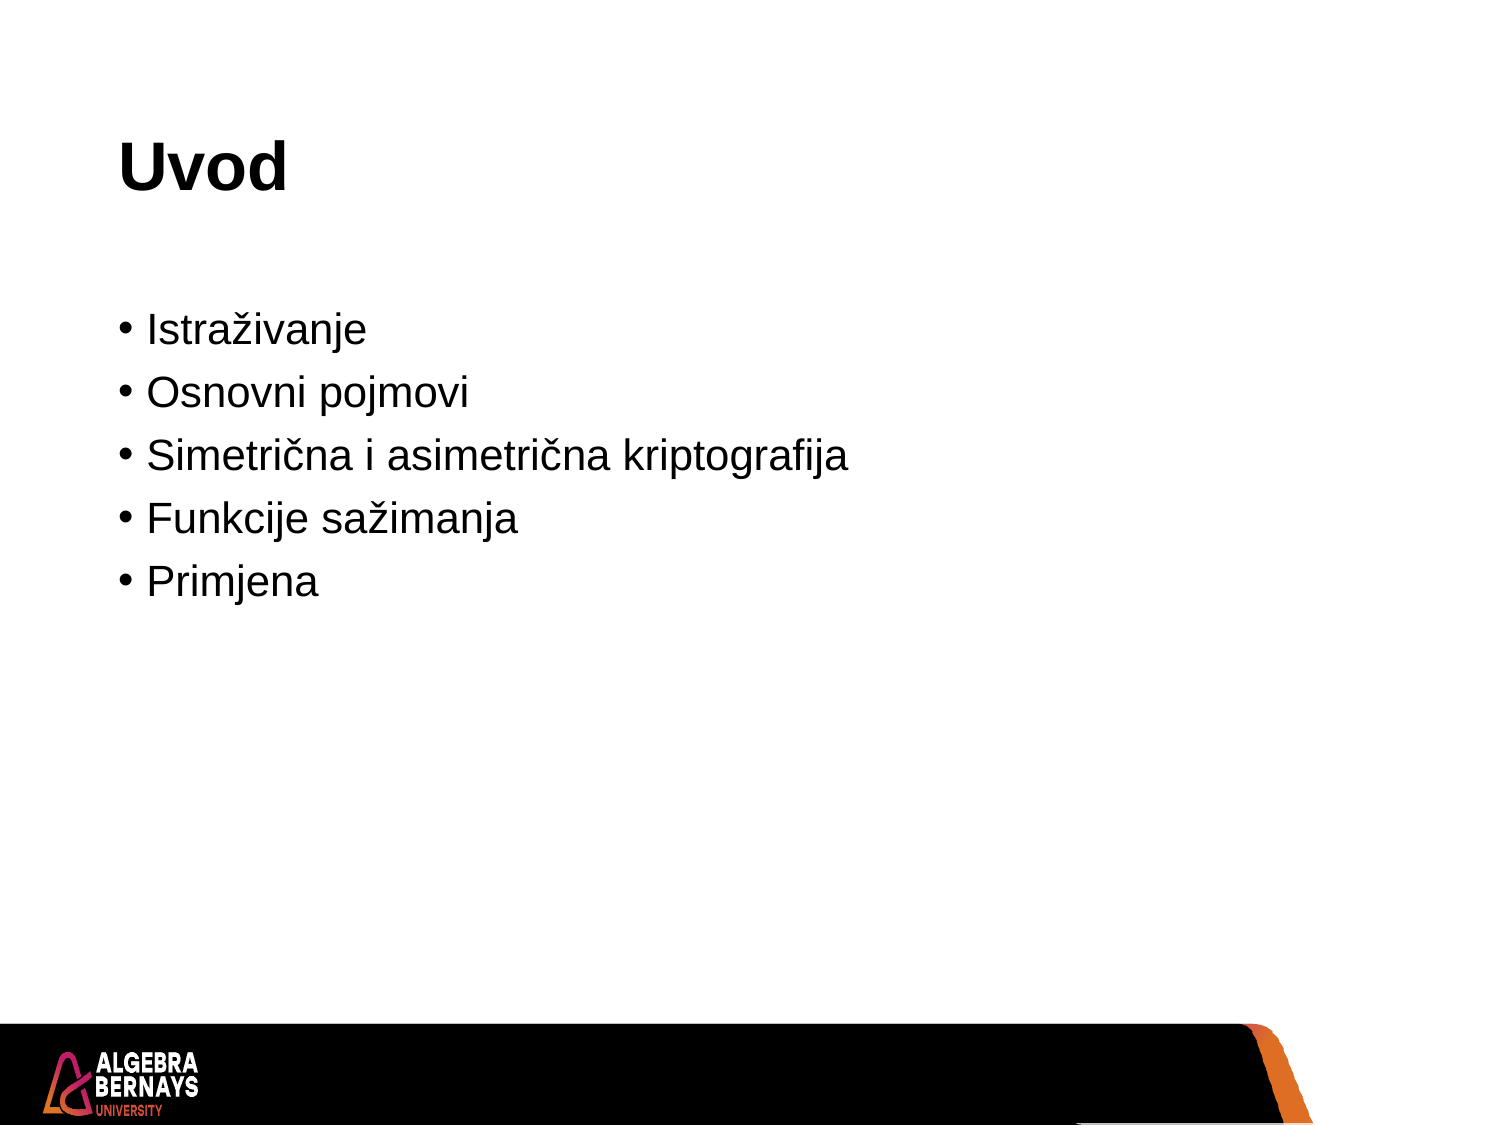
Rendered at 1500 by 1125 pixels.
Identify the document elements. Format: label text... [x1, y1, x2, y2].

picture [0, 1023, 1468, 1125]
title Uvod [103, 59, 1397, 278]
list Istraživanje Osnovni pojmovi Simetrična i asimetrična kriptografija Funkcije sažimanja Primjena [103, 299, 1397, 1014]
